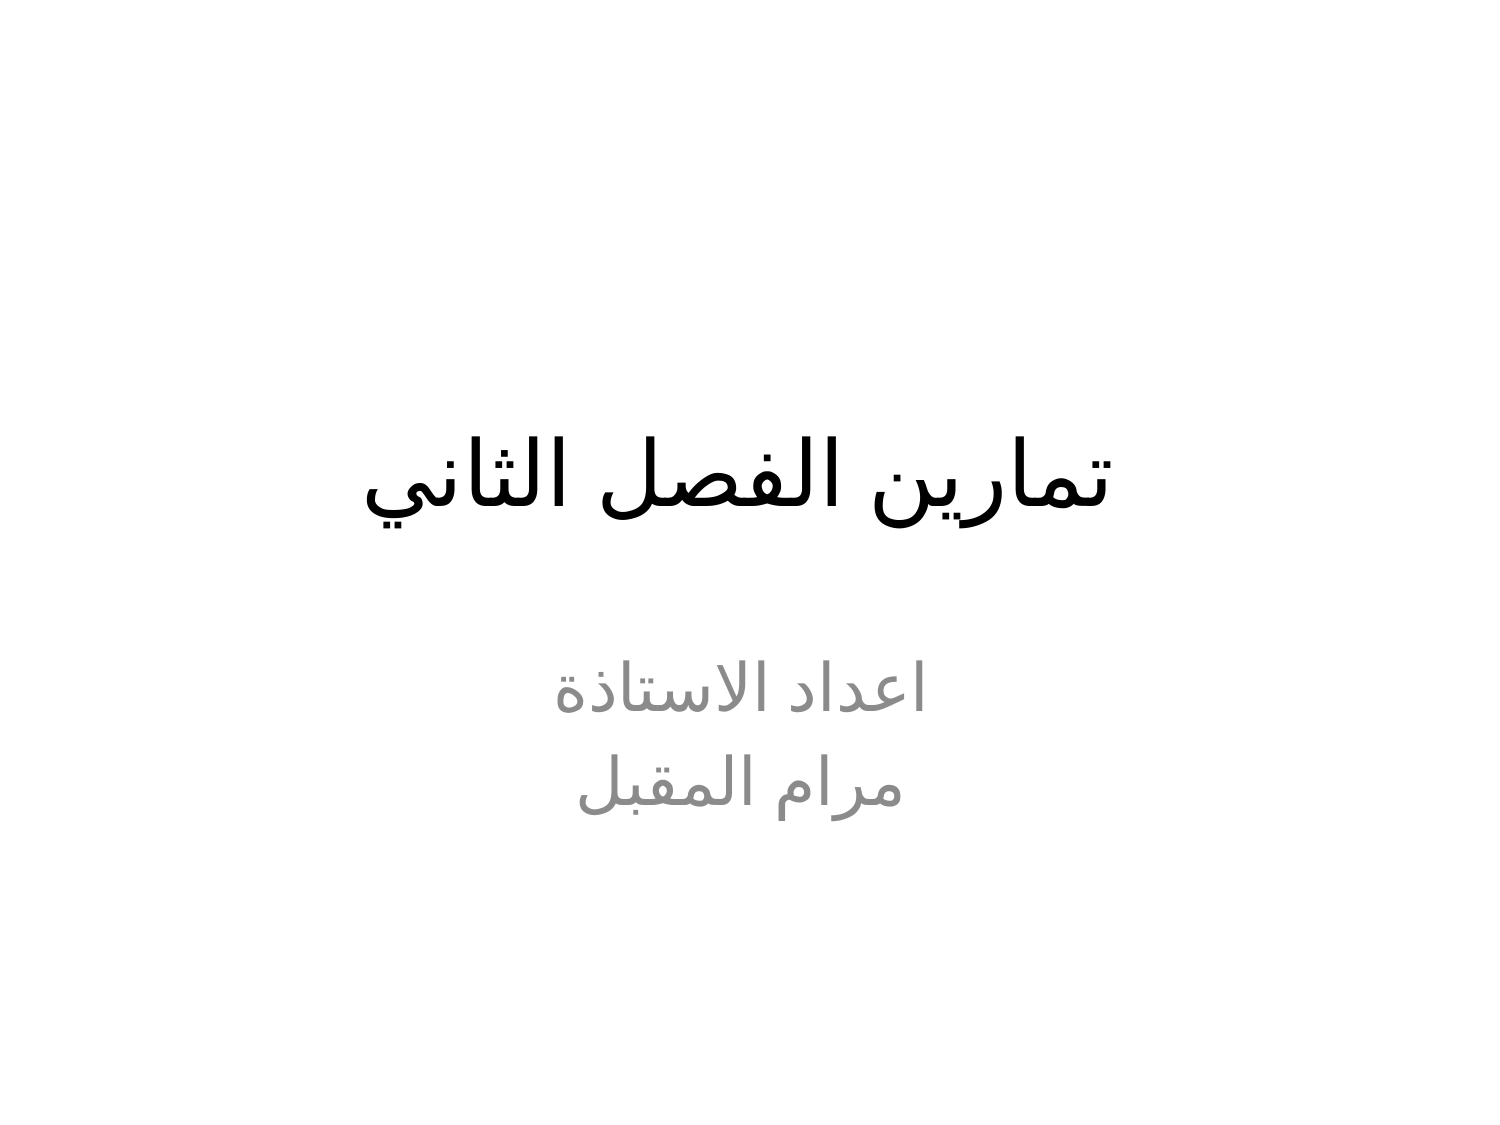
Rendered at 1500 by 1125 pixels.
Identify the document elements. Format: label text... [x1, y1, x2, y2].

title تمارين الفصل الثاني [112, 349, 1388, 591]
subtitle اعداد الاستاذة مرام المقبل [225, 637, 1275, 925]
